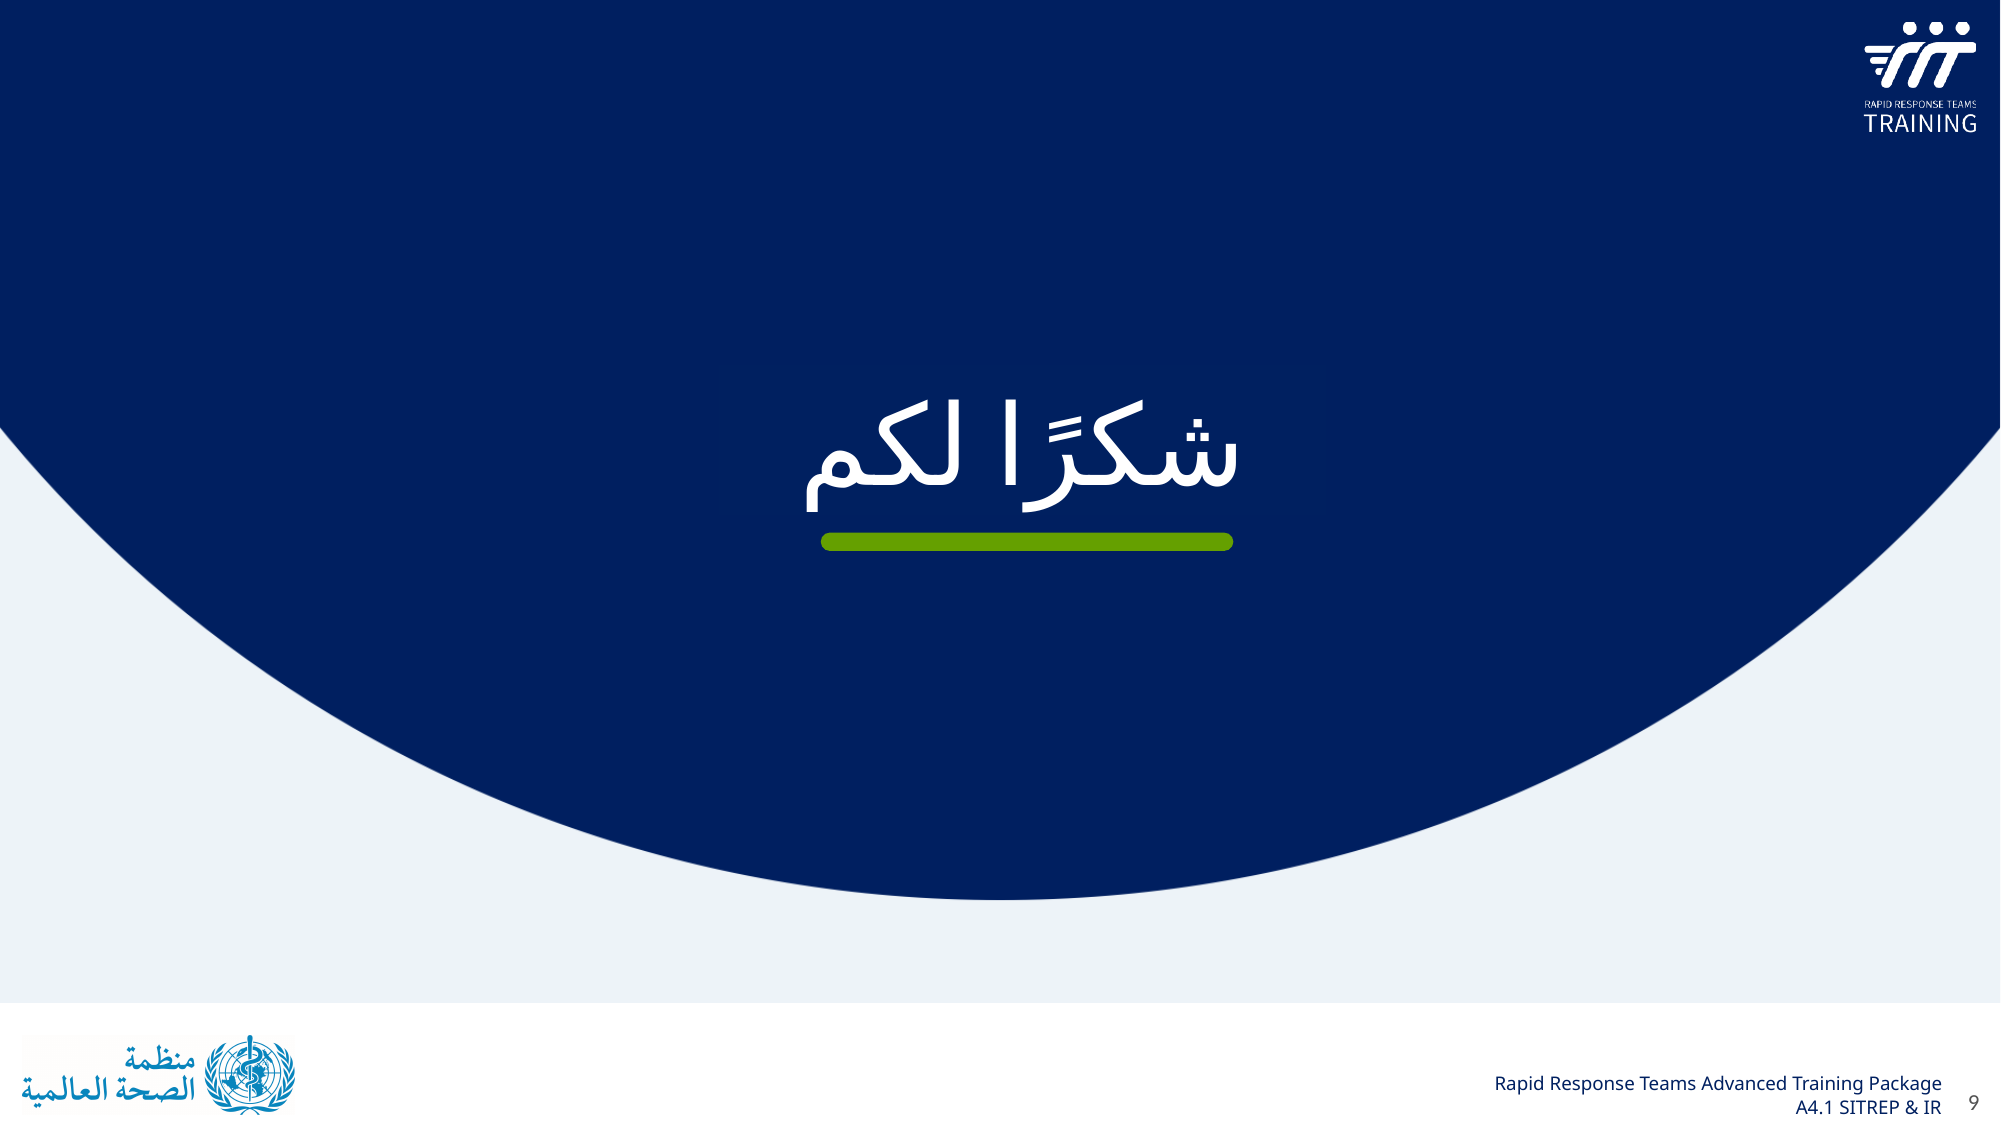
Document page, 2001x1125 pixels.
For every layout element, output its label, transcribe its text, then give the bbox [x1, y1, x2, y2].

picture [22, 1035, 295, 1115]
text_box شكرًا لكم [718, 364, 1327, 515]
slide_number 9 [1882, 1037, 1930, 1092]
picture [0, 0, 2001, 1003]
picture [252, 1050, 258, 1059]
